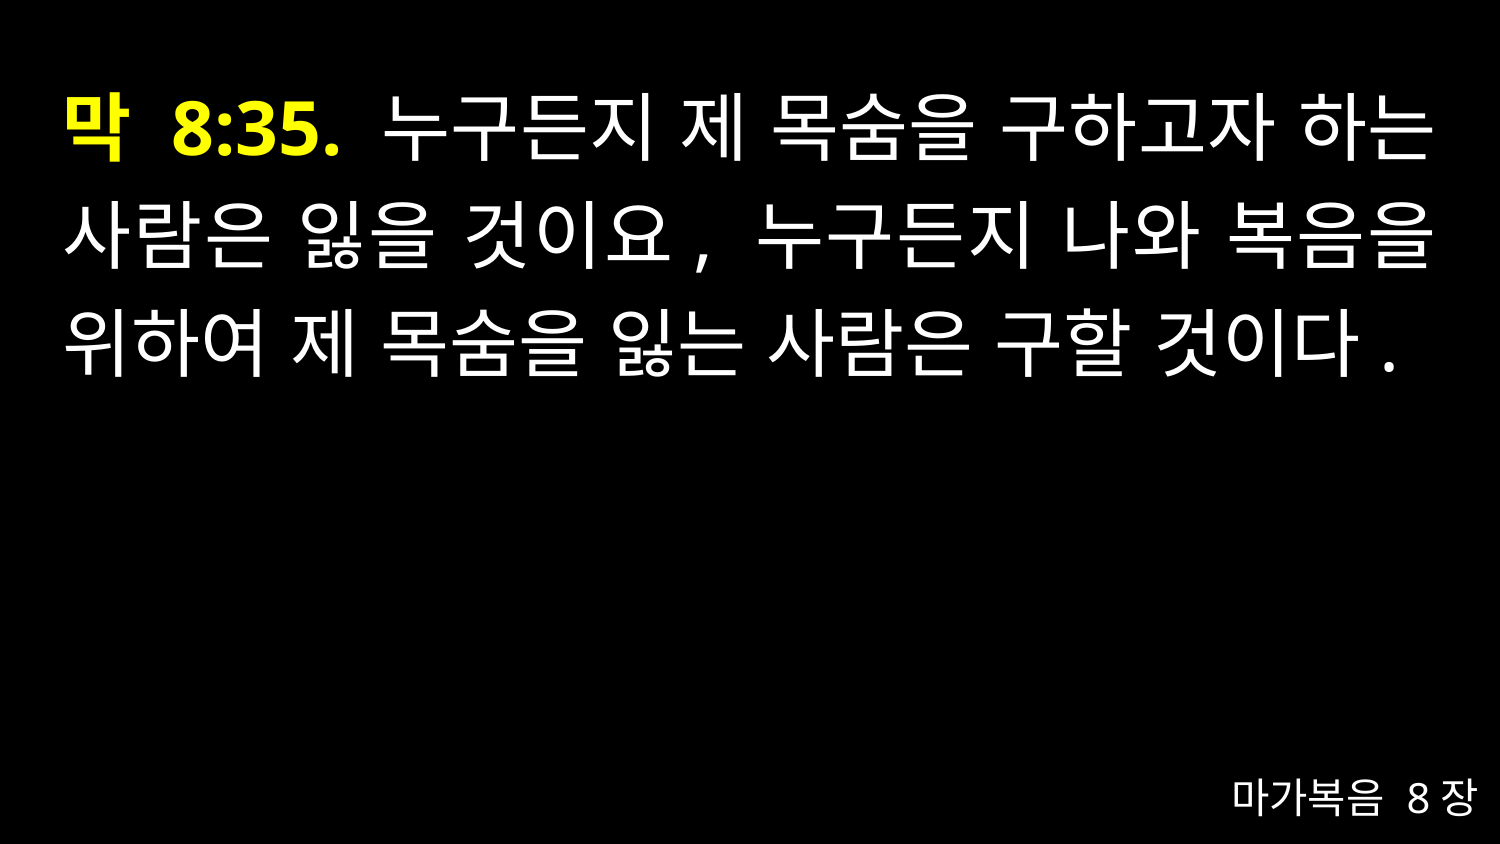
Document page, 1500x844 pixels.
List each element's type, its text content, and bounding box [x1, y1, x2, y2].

title 막 8:35. 누구든지 제 목숨을 구하고자 하는 사람은 잃을 것이요, 누구든지 나와 복음을 위하여 제 목숨을 잃는 사람은 구할 것이다. [0, 0, 1500, 844]
subtitle 마가복음 8장 [916, 770, 1500, 844]
